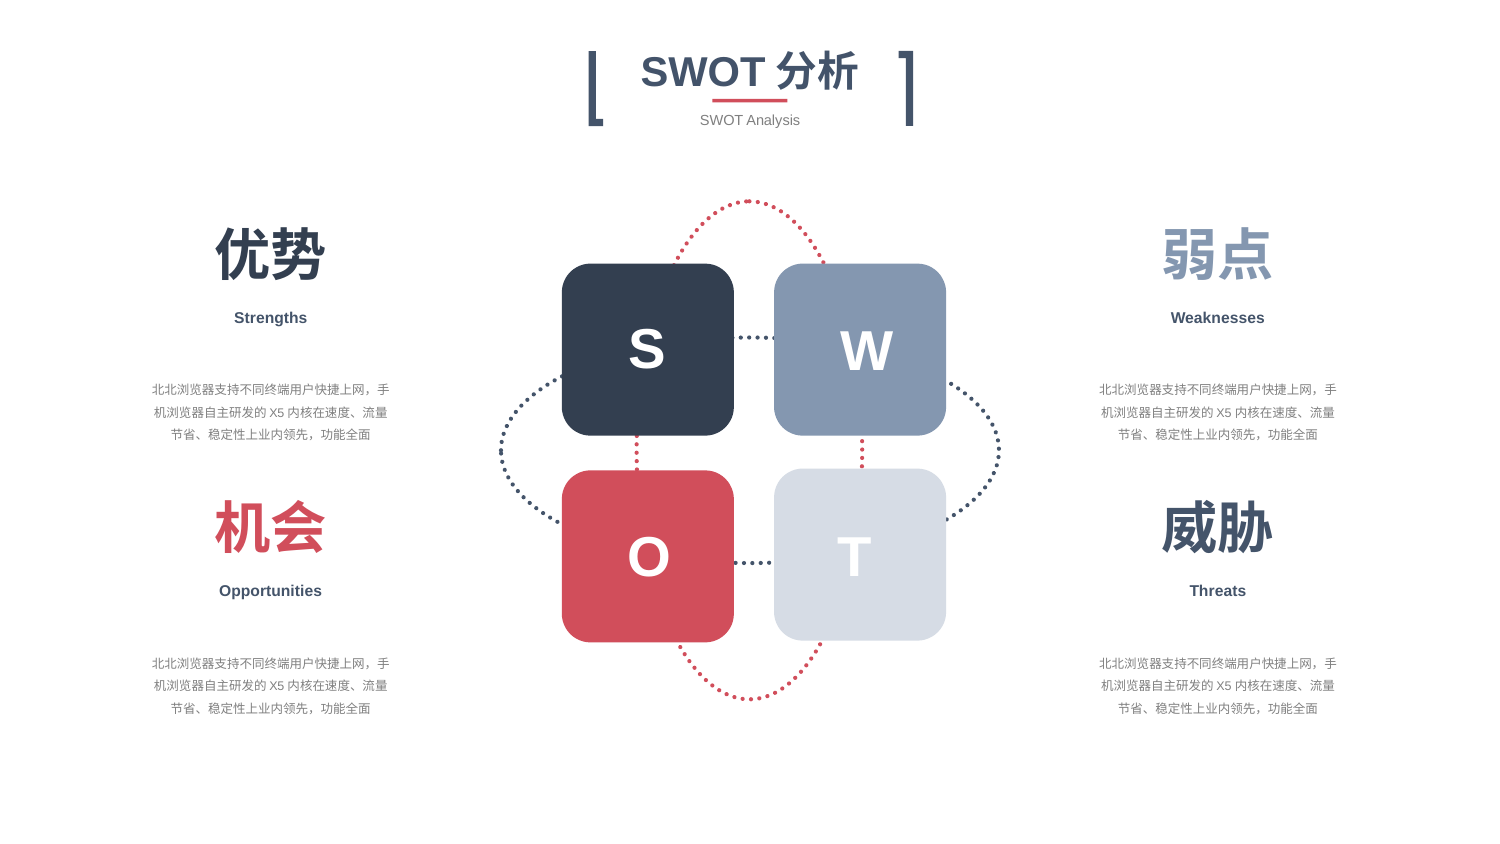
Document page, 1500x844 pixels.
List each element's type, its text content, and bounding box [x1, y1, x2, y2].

text_box 北北浏览器支持不同终端用户快捷上网，手机浏览器自主研发的X5内核在速度、流量节省、稳定性上业内领先，功能全面 [1083, 367, 1353, 450]
text_box 机会 [169, 484, 373, 568]
text_box S [612, 304, 682, 387]
text_box [771, 466, 949, 643]
text_box SWOT分析 [575, 37, 925, 94]
text_box Opportunities [123, 564, 419, 608]
text_box Threats [1070, 564, 1366, 608]
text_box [588, 50, 914, 127]
text_box 优势 [169, 211, 373, 294]
text_box O [605, 512, 695, 595]
text_box Weaknesses [1070, 291, 1366, 335]
text_box [863, 381, 1002, 519]
text_box T [823, 512, 888, 595]
text_box [498, 377, 636, 524]
text_box 北北浏览器支持不同终端用户快捷上网，手机浏览器自主研发的X5内核在速度、流量节省、稳定性上业内领先，功能全面 [136, 367, 406, 450]
text_box 弱点 [1116, 211, 1320, 294]
text_box [634, 199, 865, 702]
text_box W [817, 307, 915, 390]
text_box [559, 261, 736, 438]
text_box [771, 261, 949, 438]
text_box 北北浏览器支持不同终端用户快捷上网，手机浏览器自主研发的X5内核在速度、流量节省、稳定性上业内领先，功能全面 [136, 640, 406, 723]
text_box Strengths [123, 291, 419, 335]
text_box 威胁 [1116, 484, 1320, 568]
text_box SWOT Analysis [575, 94, 925, 136]
text_box [559, 468, 736, 645]
text_box 北北浏览器支持不同终端用户快捷上网，手机浏览器自主研发的X5内核在速度、流量节省、稳定性上业内领先，功能全面 [1083, 640, 1353, 723]
